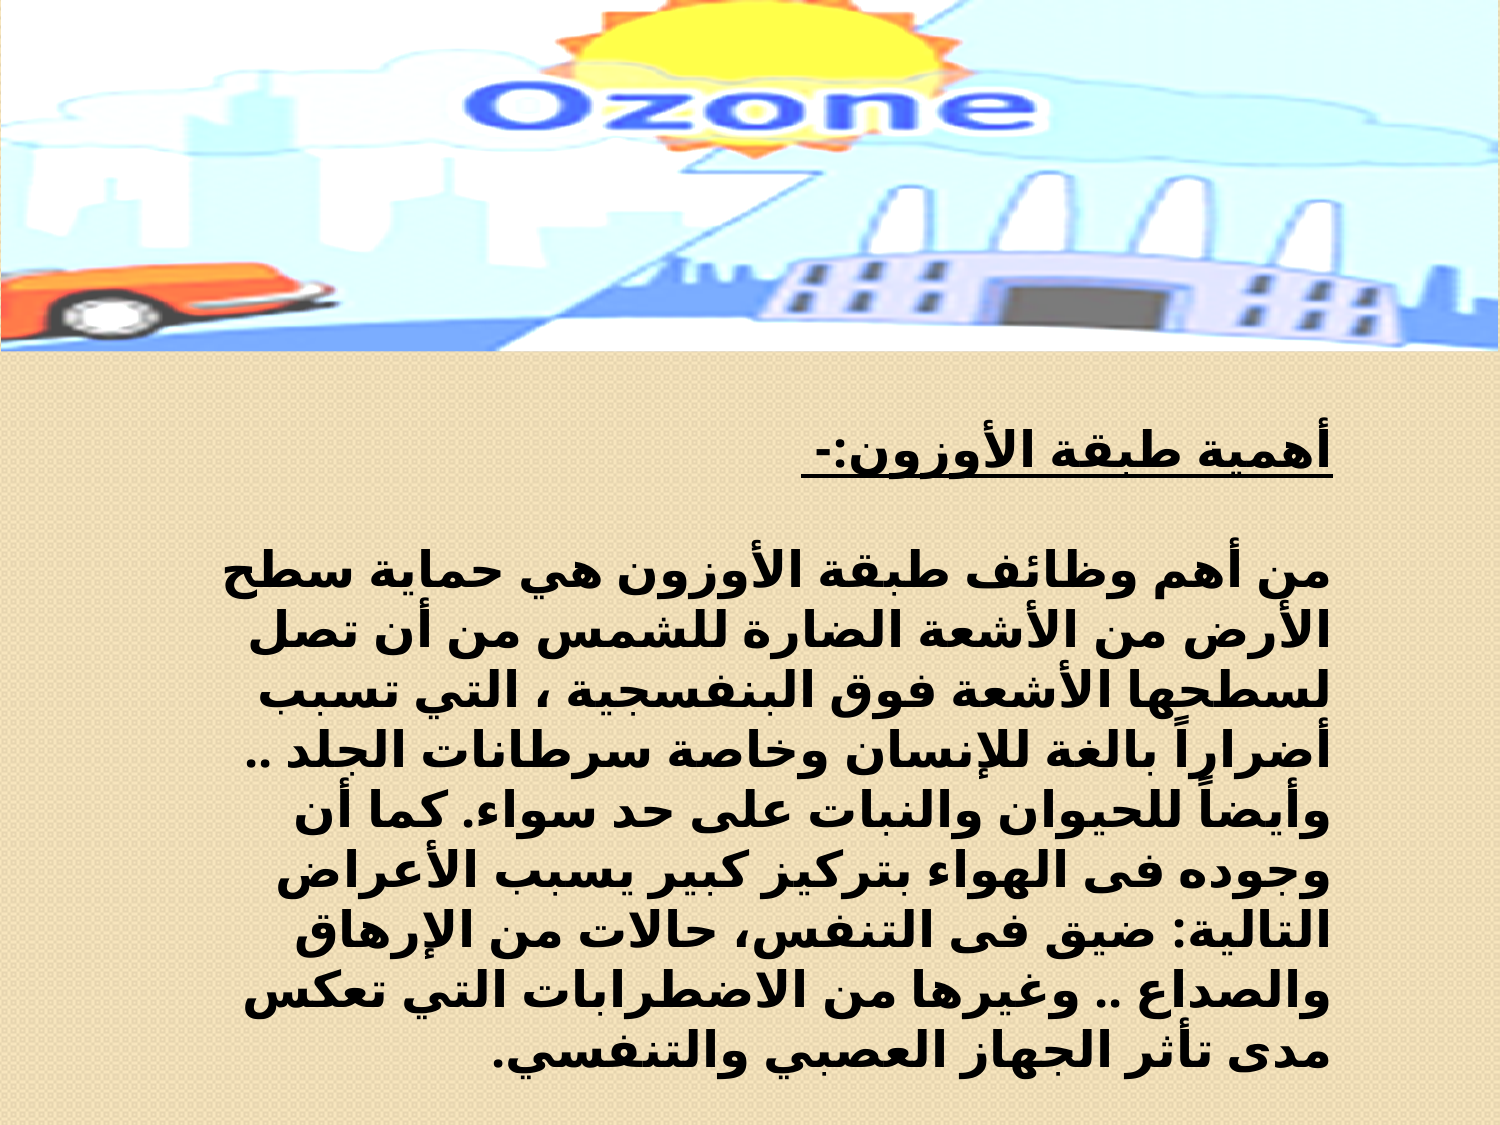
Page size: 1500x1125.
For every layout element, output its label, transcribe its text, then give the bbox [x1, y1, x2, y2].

text_box أهمية طبقة الأوزون:- من أهم وظائف طبقة الأوزون هي حماية سطح الأرض من الأشعة الضارة للشمس من أن تصل لسطحها الأشعة فوق البنفسجية ، التي تسبب أضراراً بالغة للإنسان وخاصة سرطانات الجلد .. وأيضاً للحيوان والنبات على حد سواء. كما أن وجوده فى الهواء بتركيز كبير يسبب الأعراض التالية: ضيق فى التنفس، حالات من الإرهاق والصداع .. وغيرها من الاضطرابات التي تعكس مدى تأثر الجهاز العصبي والتنفسي. [187, 410, 1348, 1125]
picture [0, 0, 1500, 352]
